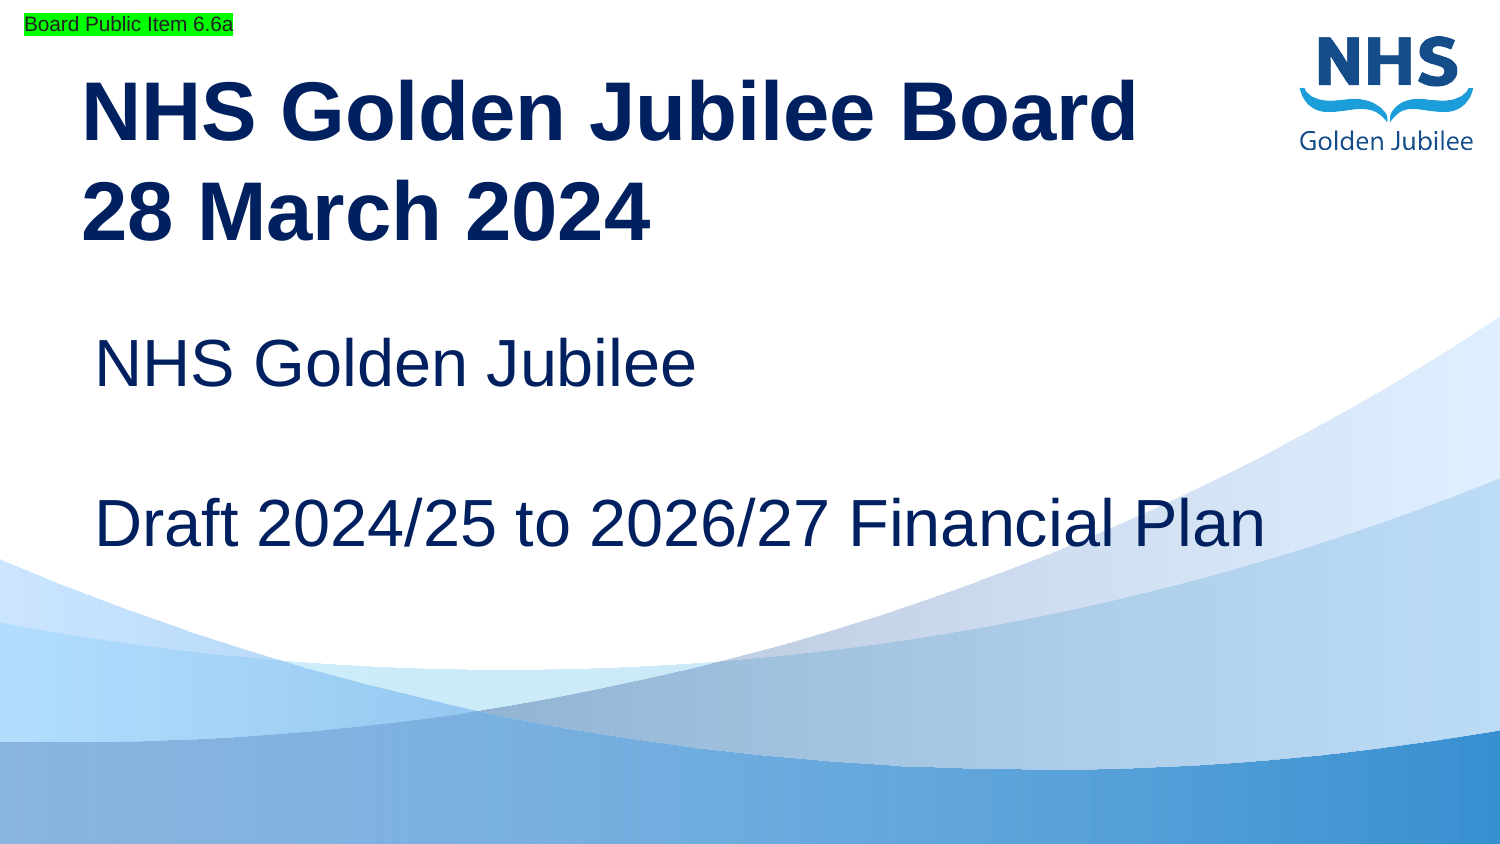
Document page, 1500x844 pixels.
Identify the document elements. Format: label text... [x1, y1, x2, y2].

title NHS Golden Jubilee Board 28 March 2024 [81, 66, 1235, 257]
subtitle NHS Golden Jubilee Draft 2024/25 to 2026/27 Financial Plan [81, 319, 1402, 650]
picture [1299, 36, 1474, 157]
text_box Board Public Item 6.6a [9, 3, 255, 43]
